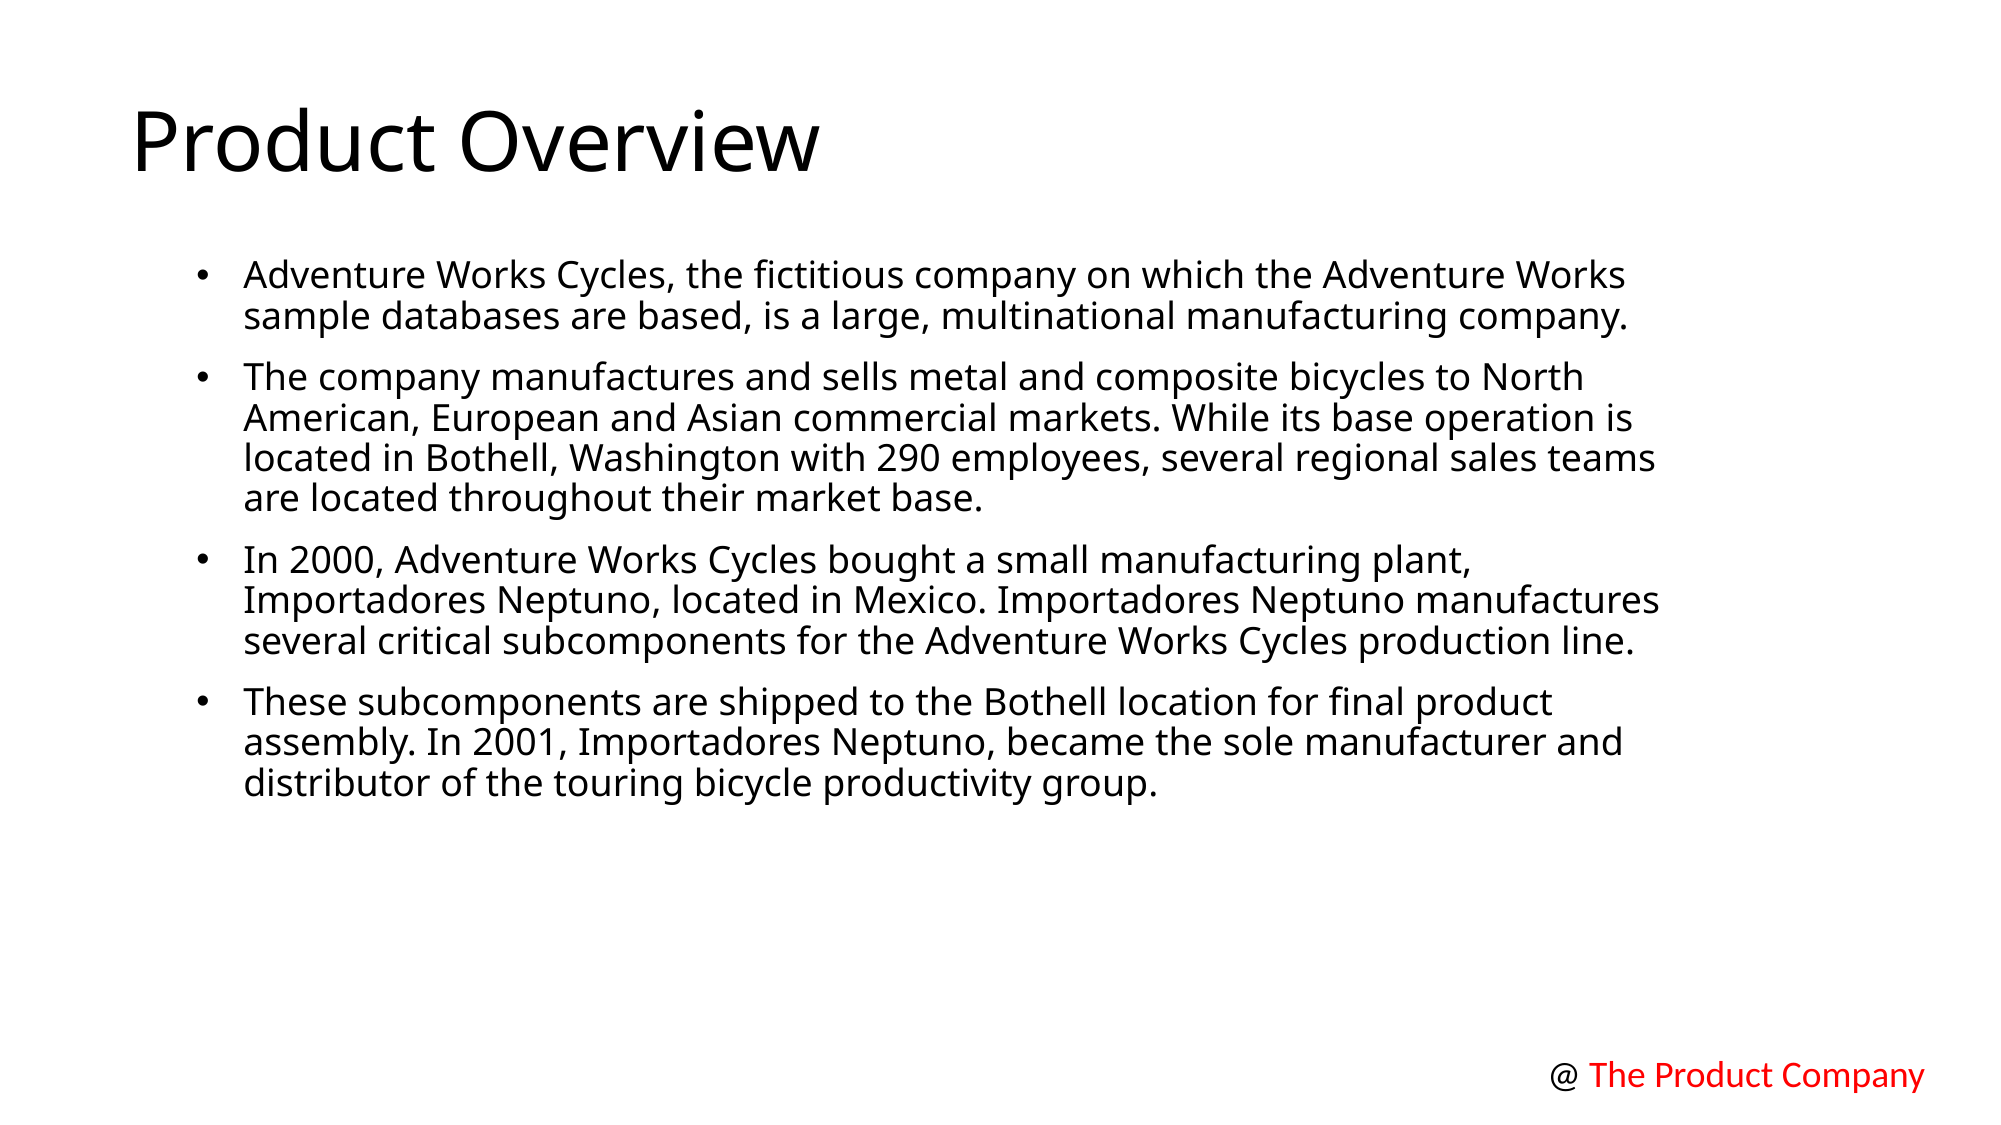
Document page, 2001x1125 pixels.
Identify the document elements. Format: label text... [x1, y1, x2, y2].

title Product Overview [115, 48, 1310, 197]
list Adventure Works Cycles, the fictitious company on which the Adventure Works sample databases are based, is a large, multinational manufacturing company. The company manufactures and sells metal and composite bicycles to North American, European and Asian commercial markets. While its base operation is located in Bothell, Washington with 290 employees, several regional sales teams are located throughout their market base. In 2000, Adventure Works Cycles bought a small manufacturing plant, Importadores Neptuno, located in Mexico. Importadores Neptuno manufactures several critical subcomponents for the Adventure Works Cycles production line. These subcomponents are shipped to the Bothell location for final product assembly. In 2001, Importadores Neptuno, became the sole manufacturer and distributor of the touring bicycle productivity group. [181, 248, 1694, 989]
